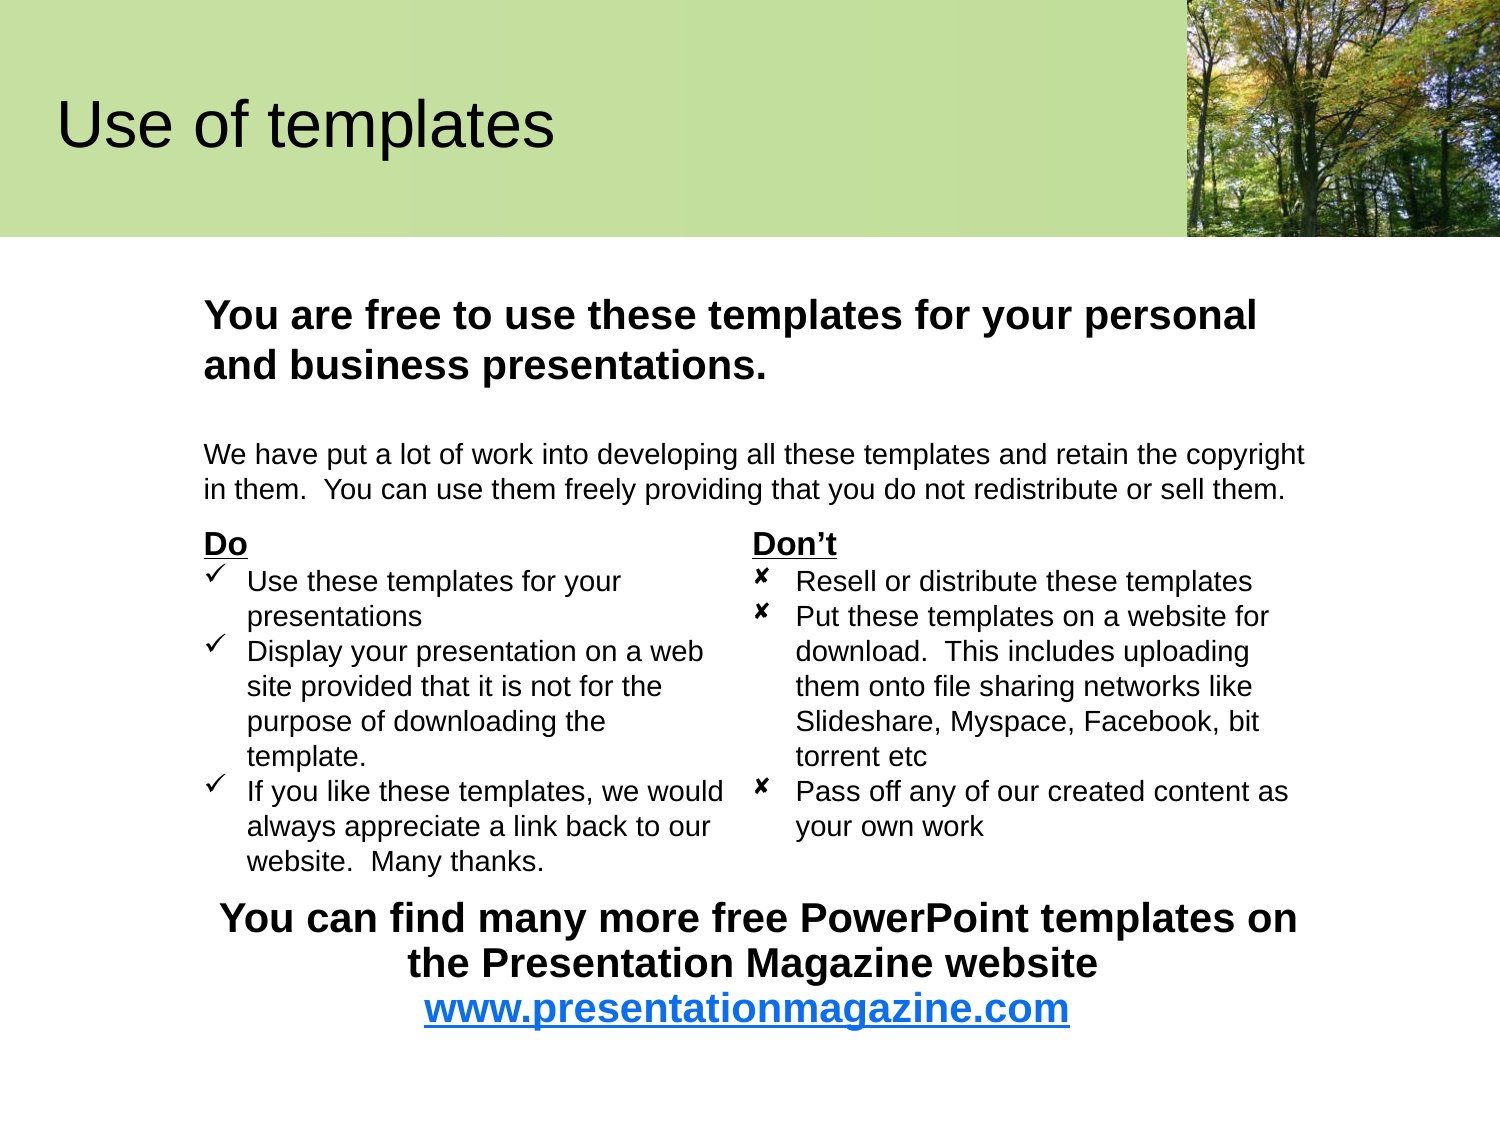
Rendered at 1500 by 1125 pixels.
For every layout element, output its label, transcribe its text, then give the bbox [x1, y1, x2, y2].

text_box [88, 208, 1436, 1083]
text_box Don’t Resell or distribute these templates Put these templates on a website for download. This includes uploading them onto file sharing networks like Slideshare, Myspace, Facebook, bit torrent etc Pass off any of our created content as your own work [737, 515, 1335, 850]
text_box Do Use these templates for your presentations Display your presentation on a web site provided that it is not for the purpose of downloading the template. If you like these templates, we would always appreciate a link back to our website. Many thanks. [188, 515, 749, 889]
text_box We have put a lot of work into developing all these templates and retain the copyright in them. You can use them freely providing that you do not redistribute or sell them. [188, 427, 1325, 513]
text_box You can find many more free PowerPoint templates on the Presentation Magazine website www.presentationmagazine.com [171, 889, 1347, 1040]
title Use of templates [41, 45, 1164, 197]
text_box You are free to use these templates for your personal and business presentations. [188, 280, 1329, 396]
picture [1187, 0, 1500, 237]
